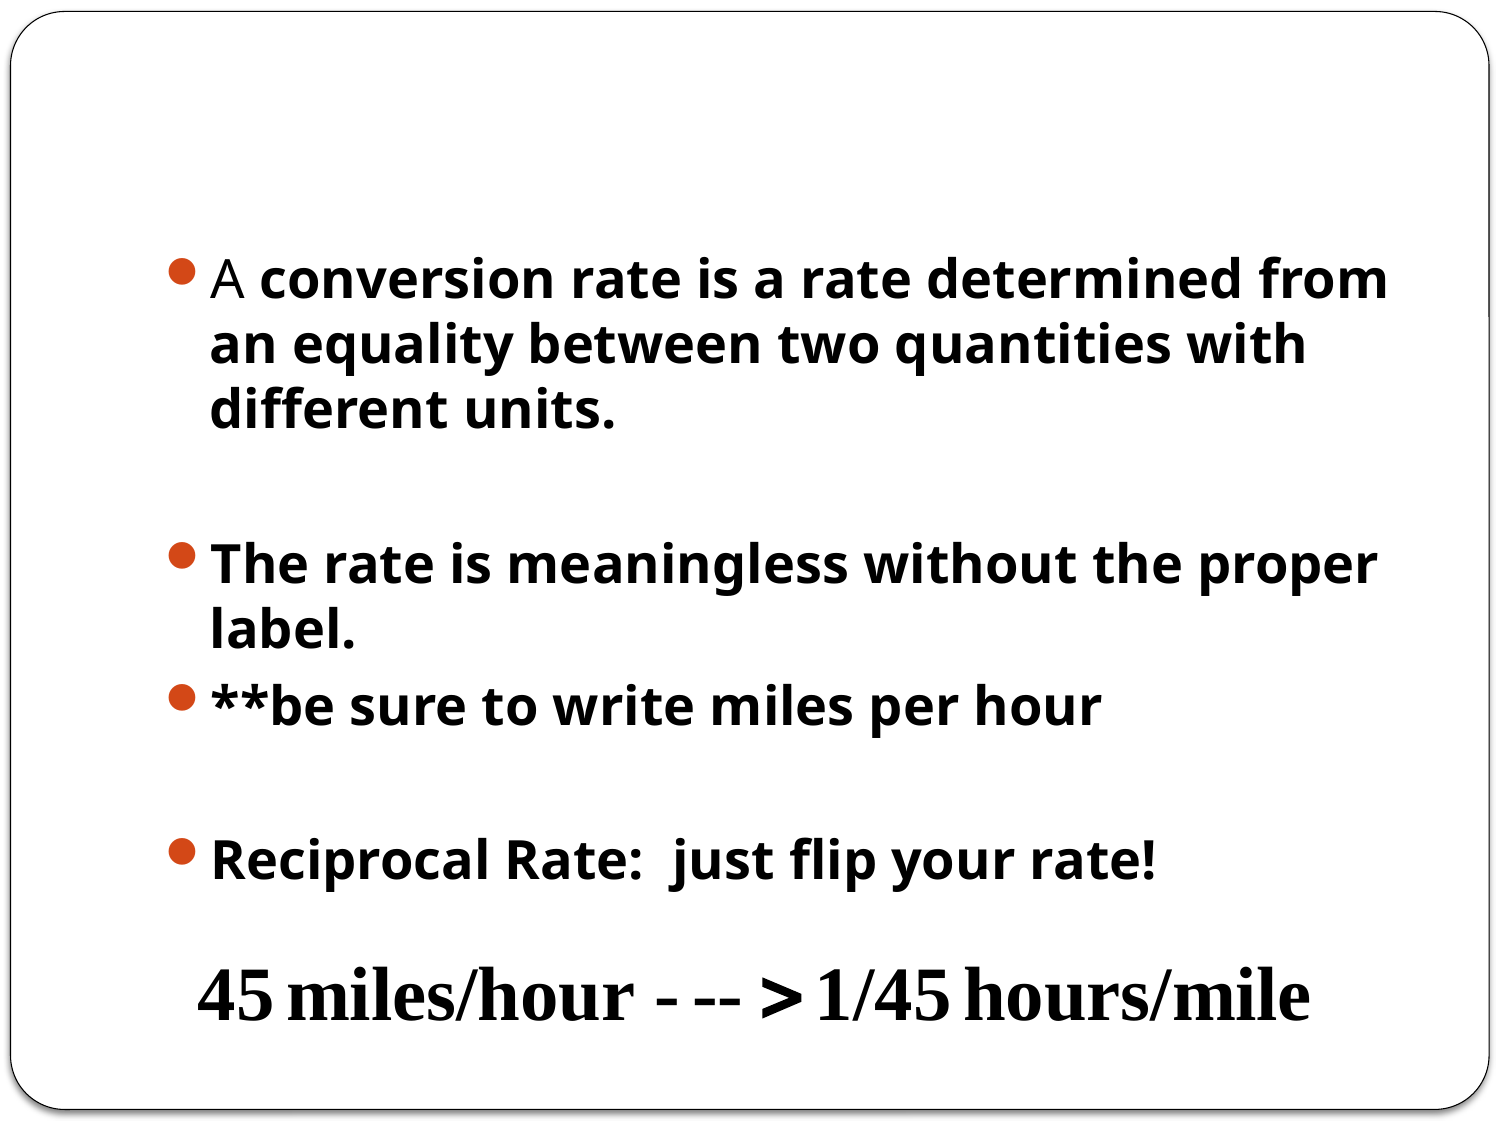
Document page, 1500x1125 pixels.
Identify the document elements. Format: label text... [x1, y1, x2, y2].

list A conversion rate is a rate determined from an equality between two quantities with different units. The rate is meaningless without the proper label. **be sure to write miles per hour Reciprocal Rate: just flip your rate! [150, 237, 1425, 988]
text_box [187, 949, 1327, 1040]
